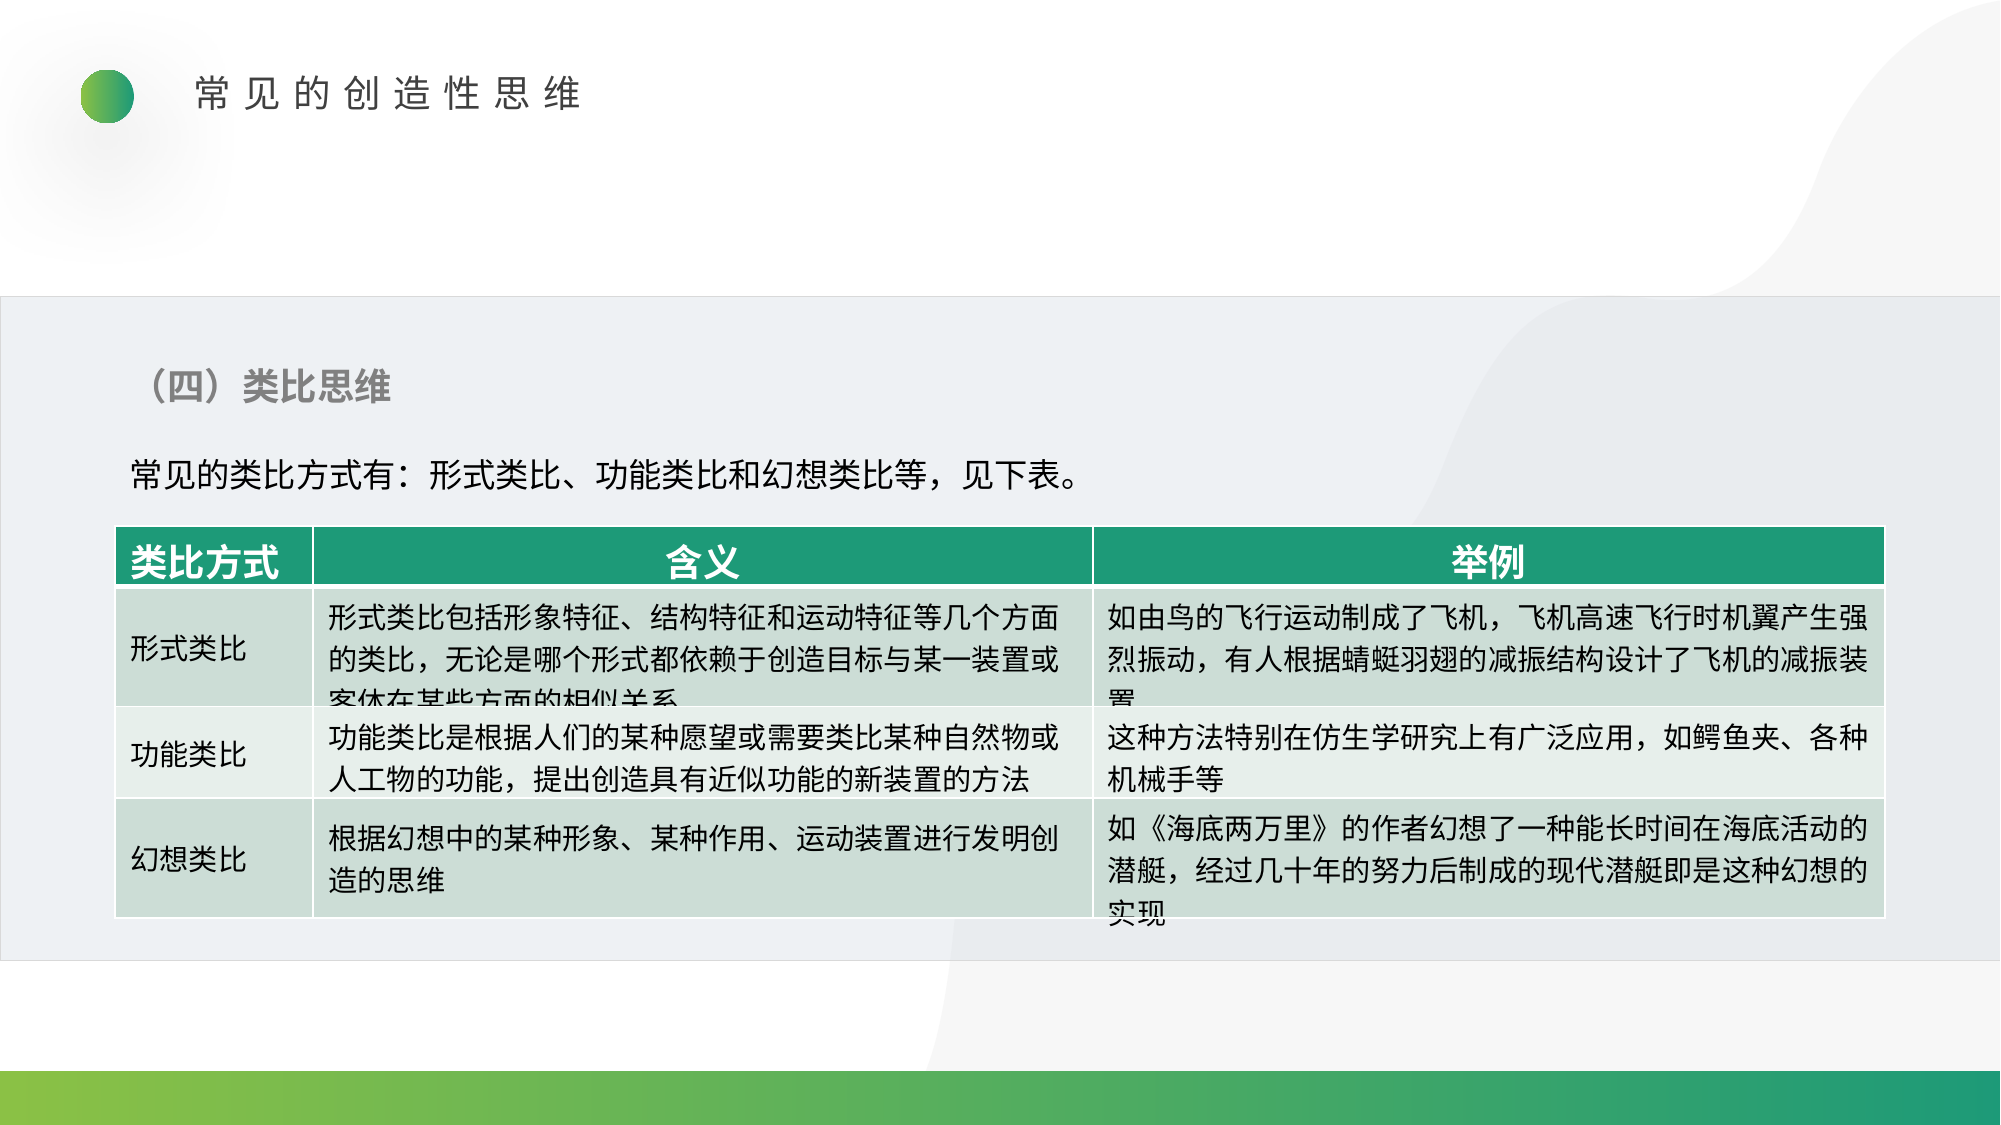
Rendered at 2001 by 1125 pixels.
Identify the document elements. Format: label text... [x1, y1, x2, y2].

text_box （四）类比思维 [115, 355, 981, 416]
table_header 举例 [1094, 527, 1884, 584]
table_cell 形式类比 [116, 589, 312, 706]
table_cell 这种方法特别在仿生学研究上有广泛应用，如鳄鱼夹、各种机械手等 [1094, 707, 1884, 797]
text_box 常见的类比方式有：形式类比、功能类比和幻想类比等，见下表。 [115, 427, 1885, 502]
table_header 含义 [314, 527, 1092, 584]
table_cell 功能类比 [116, 707, 312, 797]
table_cell 功能类比是根据人们的某种愿望或需要类比某种自然物或人工物的功能，提出创造具有近似功能的新装置的方法 [314, 707, 1092, 797]
table_cell 形式类比包括形象特征、结构特征和运动特征等几个方面的类比，无论是哪个形式都依赖于创造目标与某一装置或客体在某些方面的相似关系 [314, 589, 1092, 706]
text_box [0, 295, 2000, 961]
text_box 常见的创造性思维 [178, 62, 749, 123]
table_cell 如《海底两万里》的作者幻想了一种能长时间在海底活动的潜艇，经过几十年的努力后制成的现代潜艇即是这种幻想的实现 [1094, 799, 1884, 917]
table_header 类比方式 [116, 527, 312, 584]
table_cell 如由鸟的飞行运动制成了飞机，飞机高速飞行时机翼产生强烈振动，有人根据蜻蜓羽翅的减振结构设计了飞机的减振装置 [1094, 589, 1884, 706]
table_cell 幻想类比 [116, 799, 312, 917]
table_cell 根据幻想中的某种形象、某种作用、运动装置进行发明创造的思维 [314, 799, 1092, 917]
